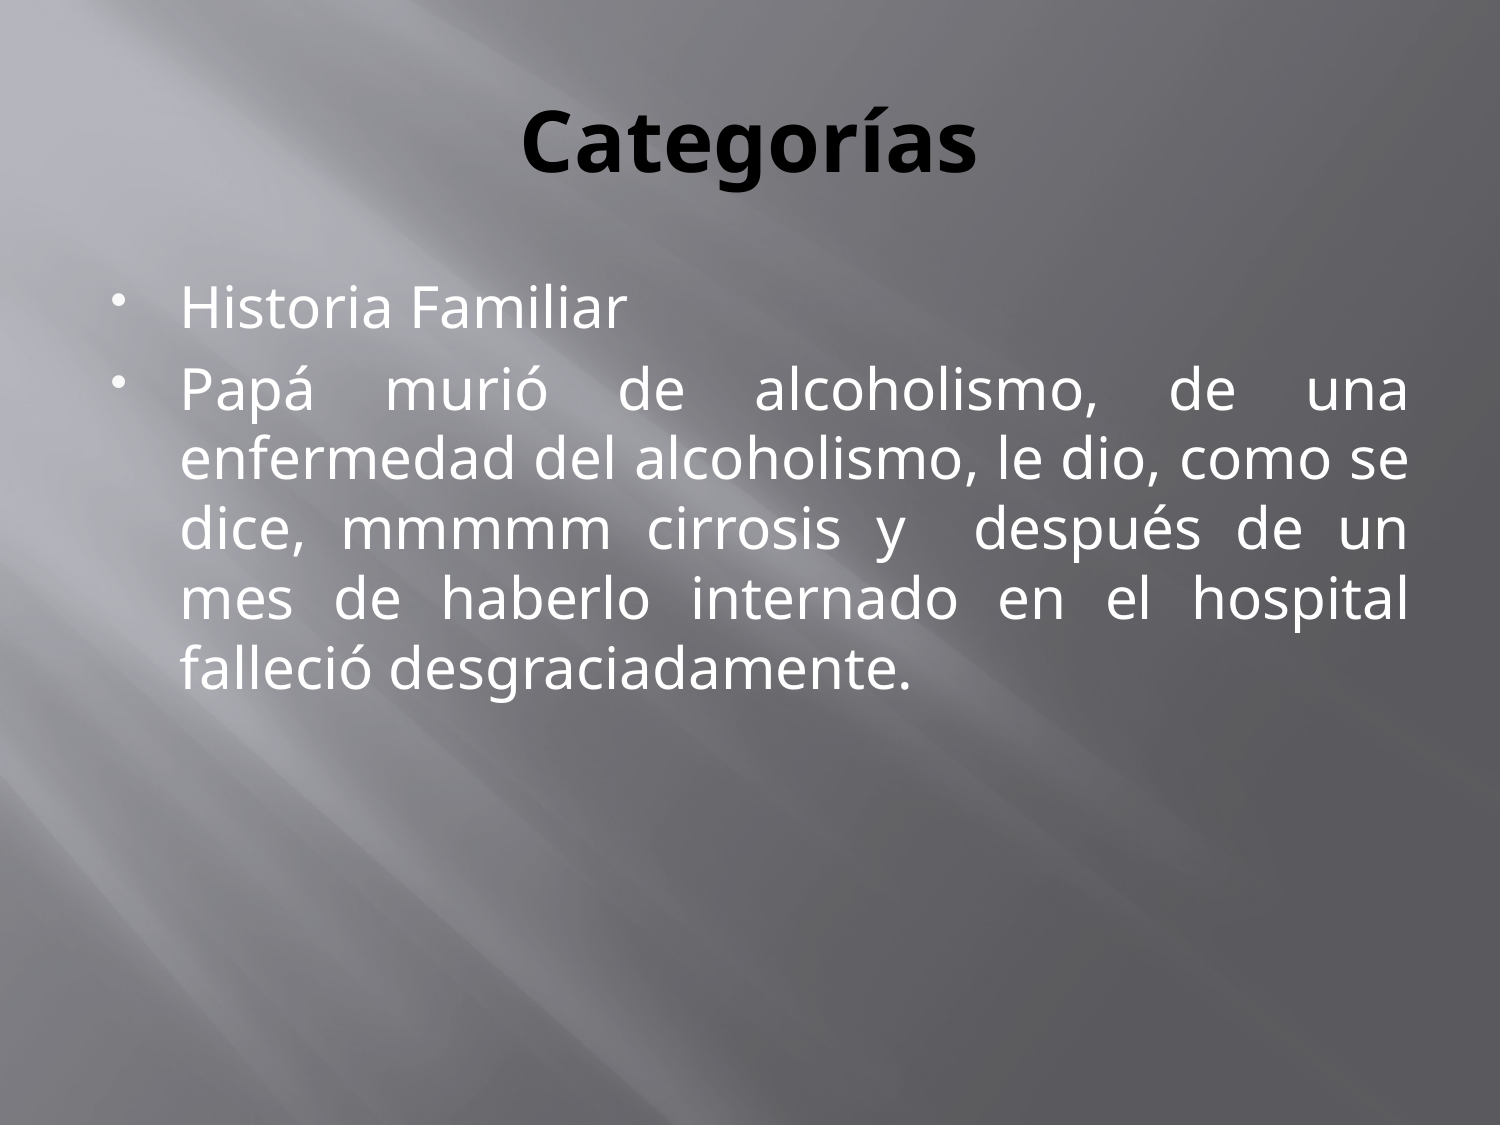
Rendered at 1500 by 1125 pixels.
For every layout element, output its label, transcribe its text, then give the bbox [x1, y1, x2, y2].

title Categorías [75, 45, 1425, 233]
list Historia Familiar Papá murió de alcoholismo, de una enfermedad del alcoholismo, le dio, como se dice, mmmmm cirrosis y después de un mes de haberlo internado en el hospital falleció desgraciadamente. [75, 262, 1425, 1035]
